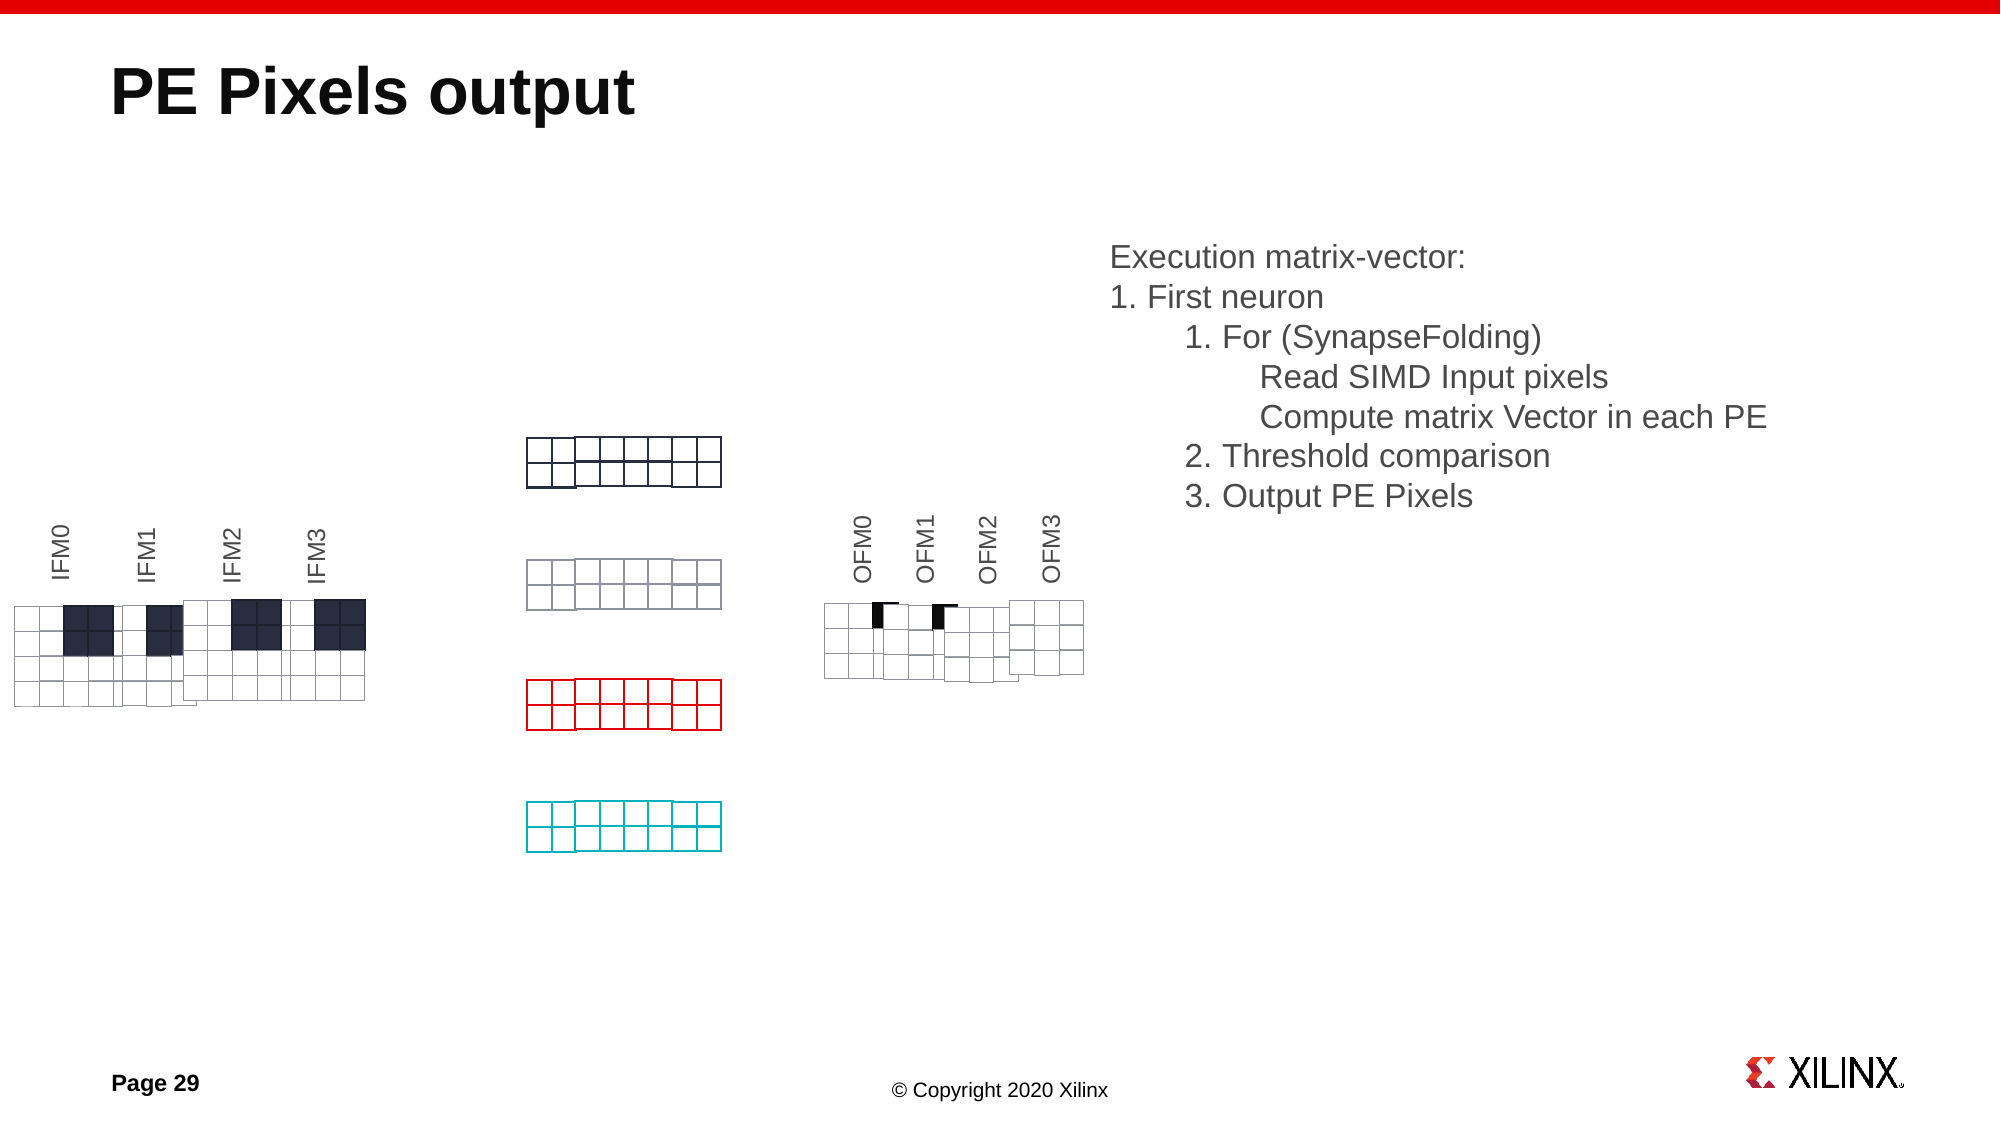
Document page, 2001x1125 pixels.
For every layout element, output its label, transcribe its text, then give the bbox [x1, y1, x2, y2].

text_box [575, 558, 623, 609]
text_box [672, 437, 722, 488]
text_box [623, 679, 672, 730]
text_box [823, 603, 898, 679]
text_box IFM0 [36, 509, 82, 582]
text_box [623, 800, 674, 851]
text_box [527, 559, 577, 610]
text_box OFM0 [838, 500, 884, 585]
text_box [672, 559, 722, 610]
title PE Pixels output [95, 50, 1905, 210]
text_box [944, 606, 1019, 682]
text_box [527, 801, 577, 852]
text_box Execution matrix-vector: First neuron For (SynapseFolding) Read SIMD Input pixels Compute matrix Vector in each PE Threshold comparison Output PE Pixels [1109, 227, 1789, 612]
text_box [575, 679, 623, 730]
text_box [623, 436, 674, 487]
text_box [623, 558, 674, 609]
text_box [527, 680, 577, 731]
text_box OFM3 [1027, 499, 1073, 585]
text_box OFM2 [964, 500, 1009, 586]
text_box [672, 679, 722, 730]
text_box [266, 599, 365, 701]
picture [1745, 1056, 1905, 1089]
text_box IFM2 [208, 512, 254, 585]
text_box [672, 801, 722, 852]
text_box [575, 800, 623, 851]
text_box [1009, 599, 1084, 675]
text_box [527, 437, 577, 488]
slide_number Page 29 [96, 1043, 257, 1104]
text_box IFM1 [122, 512, 168, 585]
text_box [182, 600, 282, 701]
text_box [14, 605, 113, 706]
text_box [883, 604, 958, 680]
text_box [575, 436, 623, 487]
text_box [113, 605, 196, 706]
text_box OFM1 [901, 499, 947, 585]
text_box IFM3 [292, 512, 338, 585]
